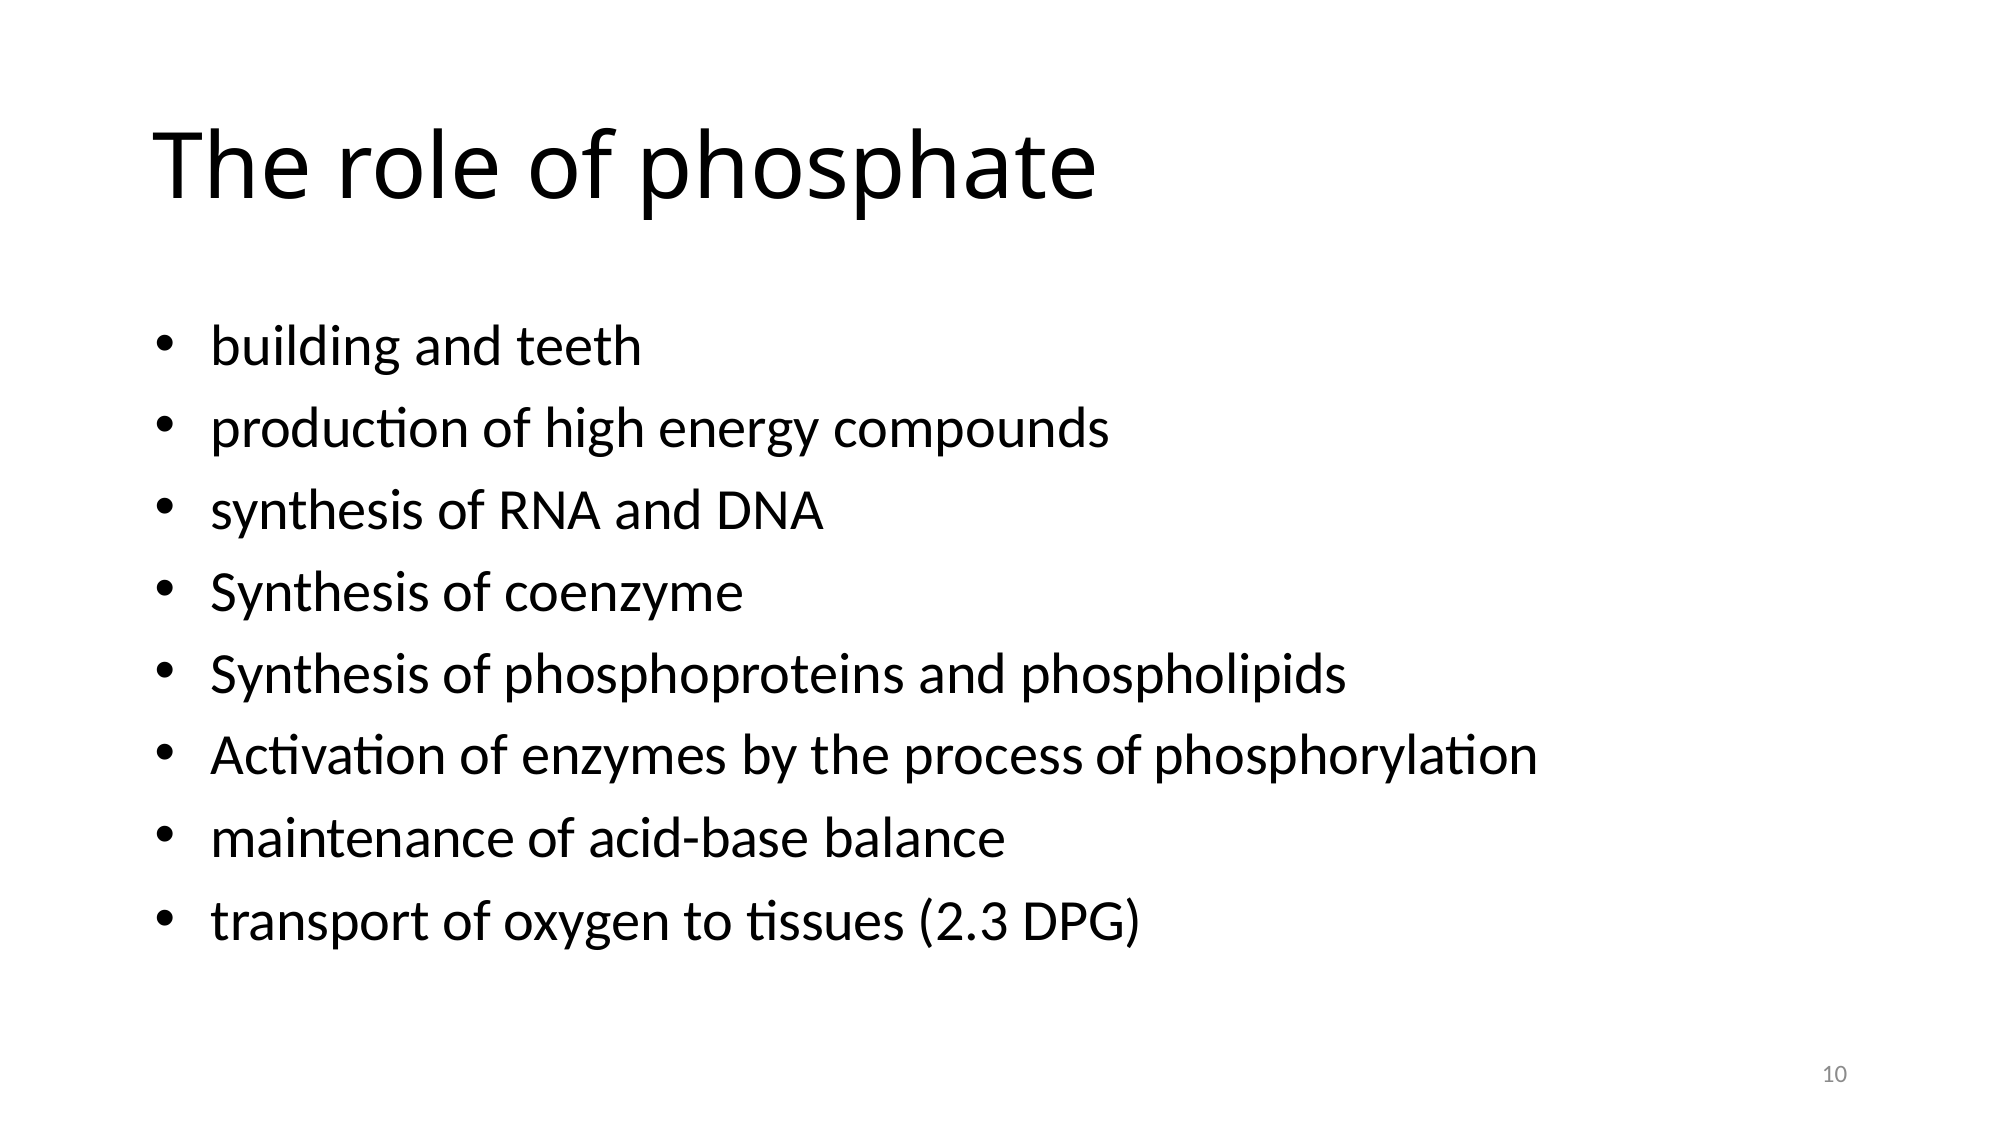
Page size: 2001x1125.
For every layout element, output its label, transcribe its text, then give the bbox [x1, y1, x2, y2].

slide_number 10 [1412, 1042, 1863, 1103]
title The role of phosphate [137, 59, 1863, 278]
list building and teeth production of high energy compounds synthesis of RNA and DNA Synthesis of coenzyme Synthesis of phosphoproteins and phospholipids Activation of enzymes by the process of phosphorylation maintenance of acid-base balance transport of oxygen to tissues (2.3 DPG) [137, 299, 1863, 1014]
